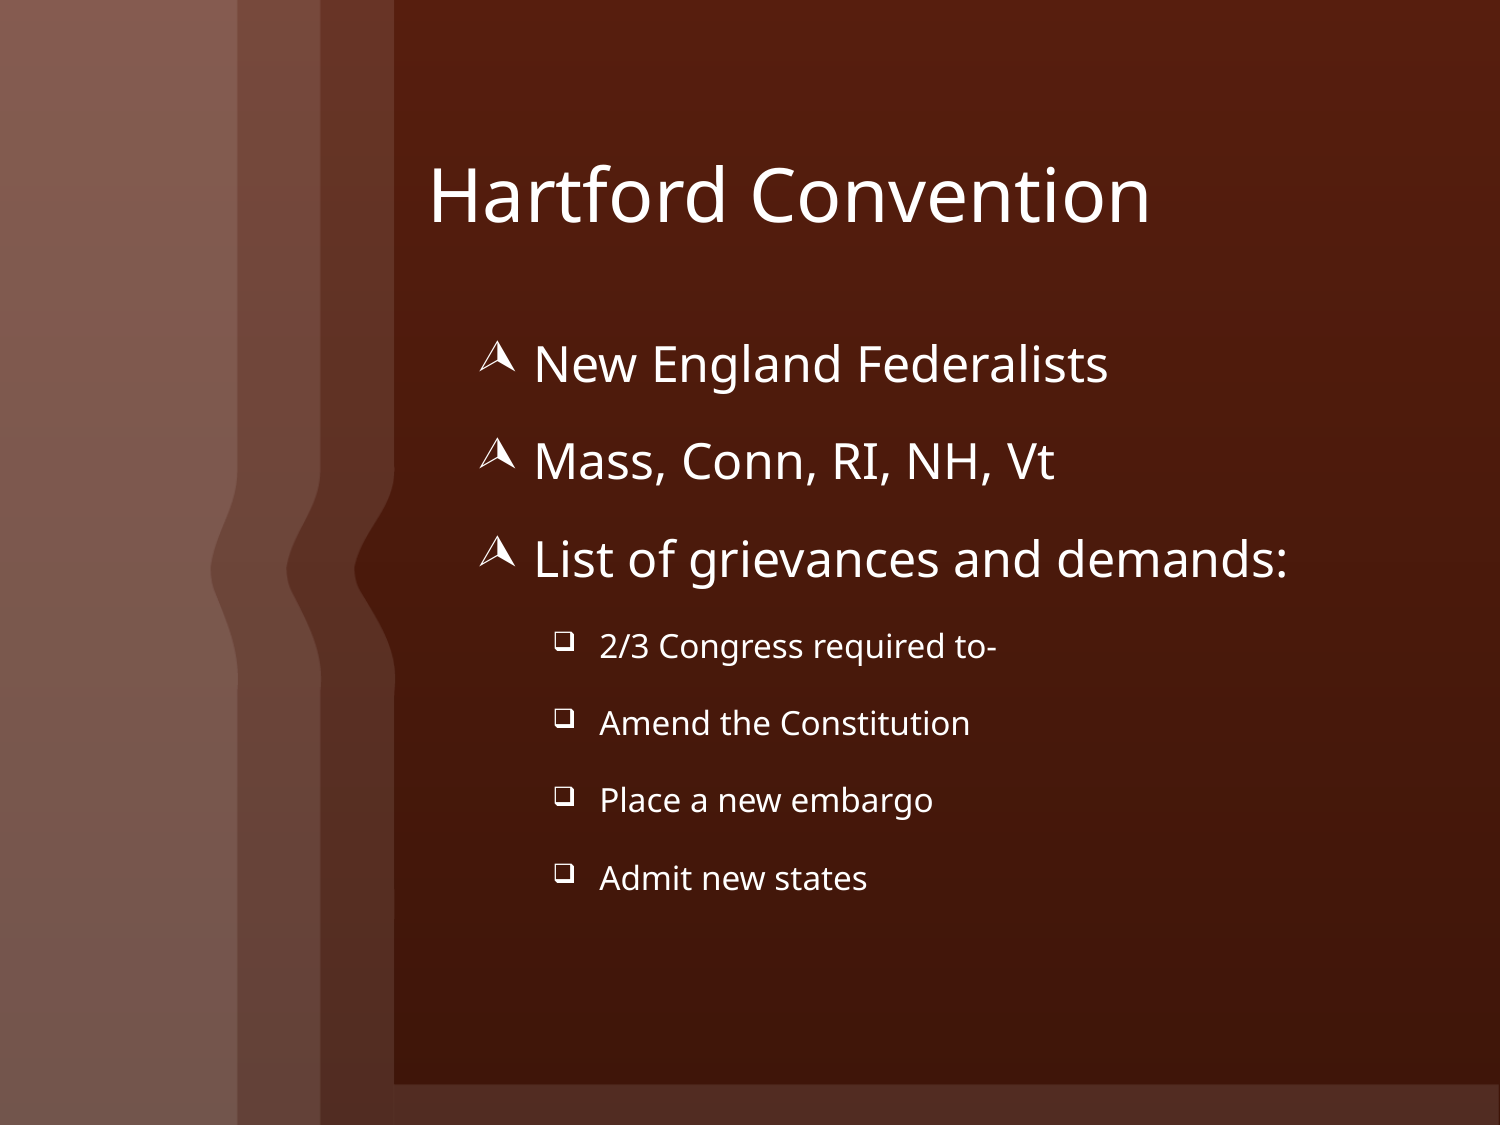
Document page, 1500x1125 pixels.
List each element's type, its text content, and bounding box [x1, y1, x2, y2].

picture [0, 0, 1500, 1125]
title Hartford Convention [412, 57, 1425, 246]
list New England Federalists Mass, Conn, RI, NH, Vt List of grievances and demands: 2/3 Congress required to- Amend the Constitution Place a new embargo Admit new states [462, 324, 1425, 1000]
